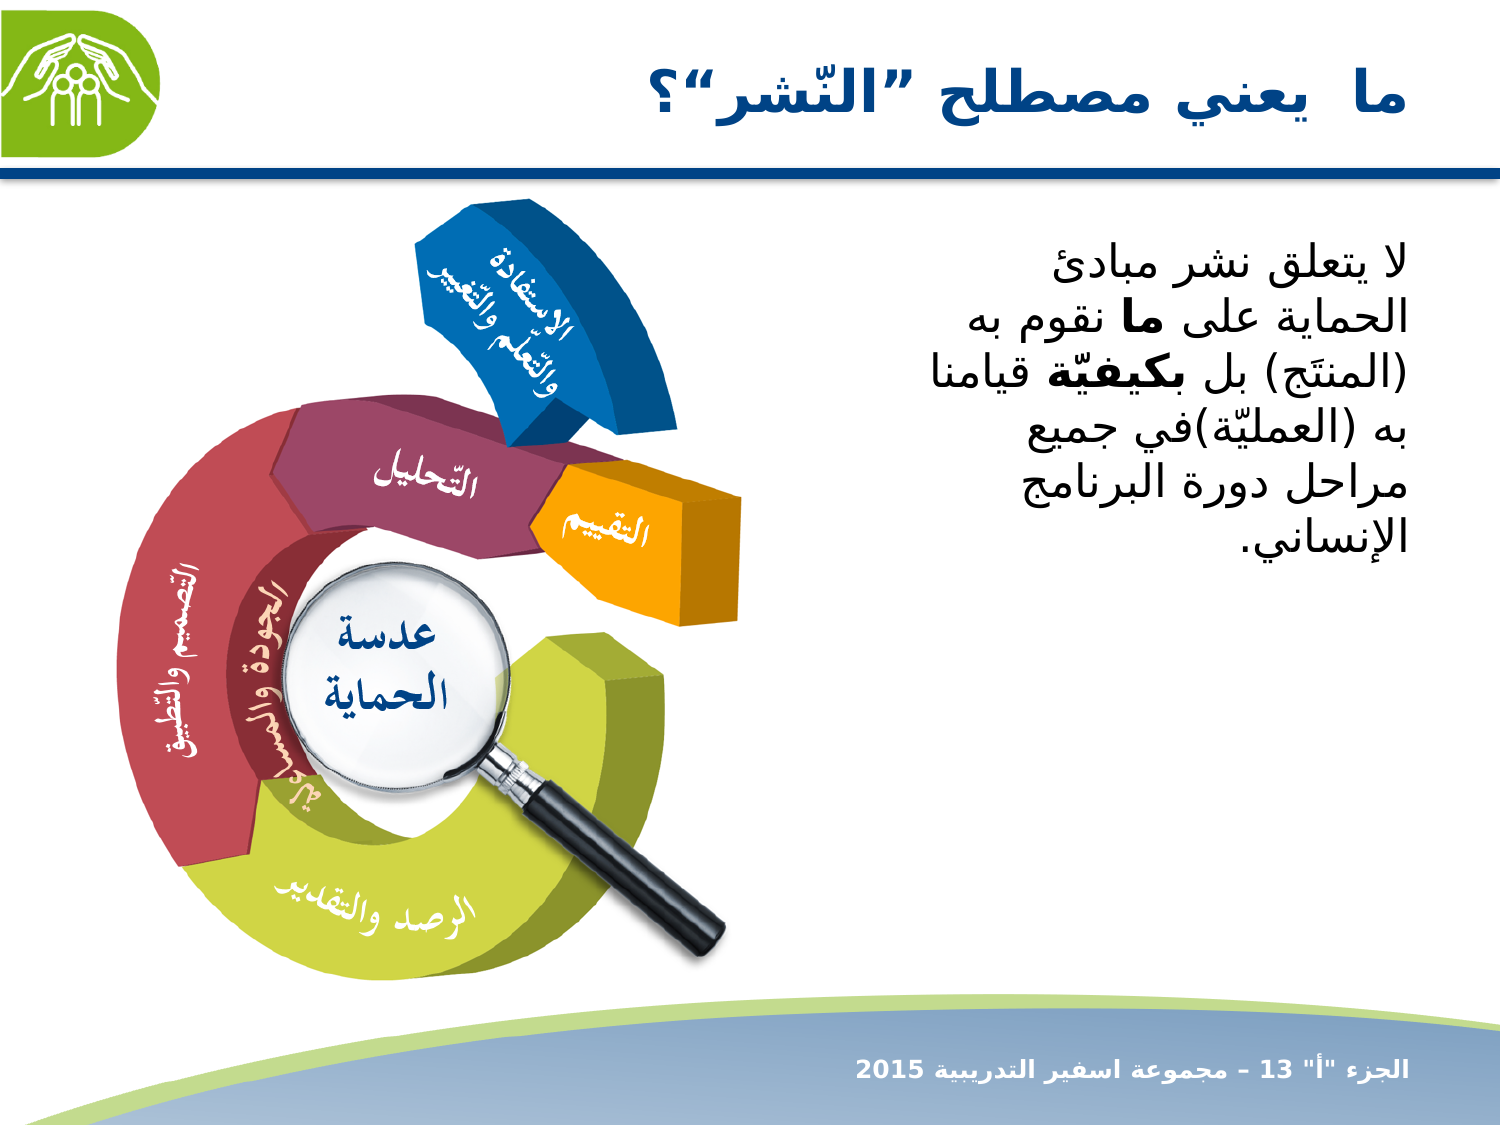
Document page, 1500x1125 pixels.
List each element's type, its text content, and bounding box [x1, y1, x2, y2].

footer الجزء "أ" 13 – مجموعة اسفير التدريبية 2015 [679, 1038, 1425, 1099]
title ما يعني مصطلح ”النّشر“؟ [75, 0, 1425, 178]
picture [0, 9, 75, 158]
list لا يتعلق نشر مبادئ الحماية على ما نقوم به (المنتَج) بل بكيفيّة قيامنا به (العمليّة)في جميع مراحل دورة البرنامج الإنساني. [909, 224, 1425, 1010]
picture [102, 190, 767, 991]
picture [0, 992, 1500, 1125]
